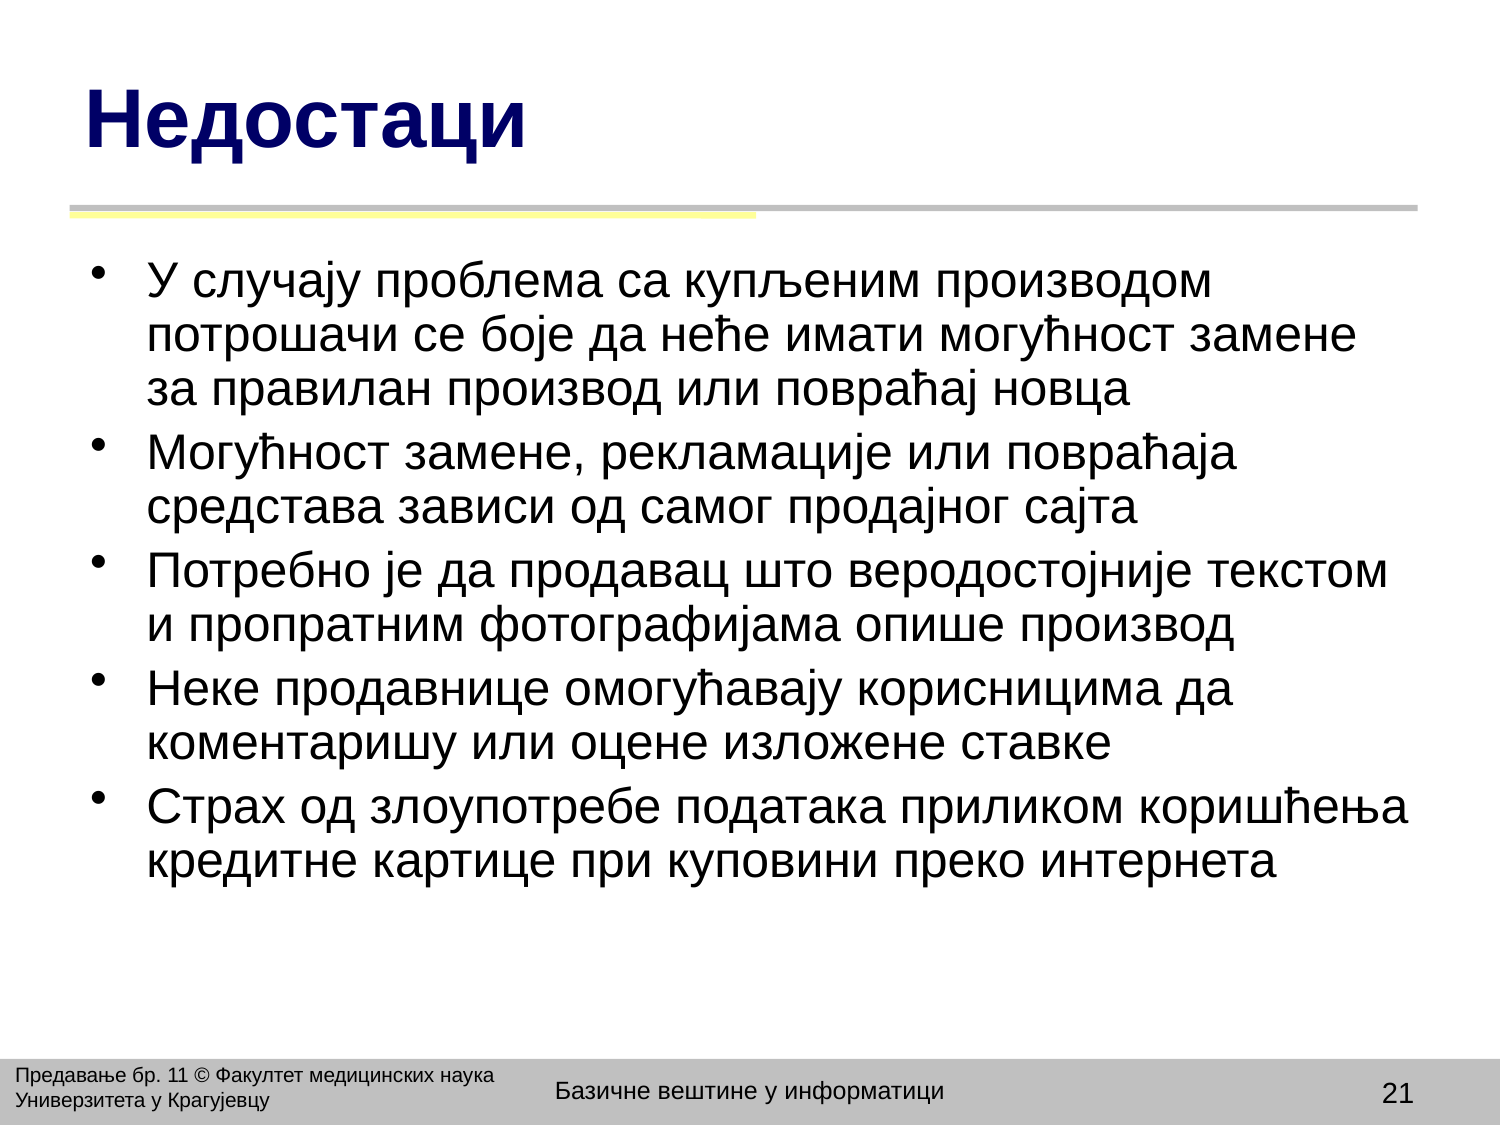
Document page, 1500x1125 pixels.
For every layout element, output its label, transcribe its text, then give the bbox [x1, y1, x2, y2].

footer Базичне вештине у информатици [512, 1066, 988, 1125]
slide_number 21 [1079, 1066, 1430, 1125]
list У случају проблема са купљеним производом потрошачи се боје да неће имати могућност замене за правилан производ или повраћај новца Могућност замене, рекламације или повраћаја средстава зависи од самог продајног сајта Потребно је да продавац што веродостојније текстом и пропратним фотографијама опише производ Неке продавнице омогућавају корисницима да коментаришу или оцене изложене ставке Страх од злоупотребе података приликом коришћења кредитне картице при куповини преко интернета [74, 246, 1426, 1023]
title Недостаци [69, 19, 1426, 208]
slide_number Предавање бр. 11 © Факултет медицинских наука Универзитета у Крагујевцу [0, 1053, 621, 1108]
